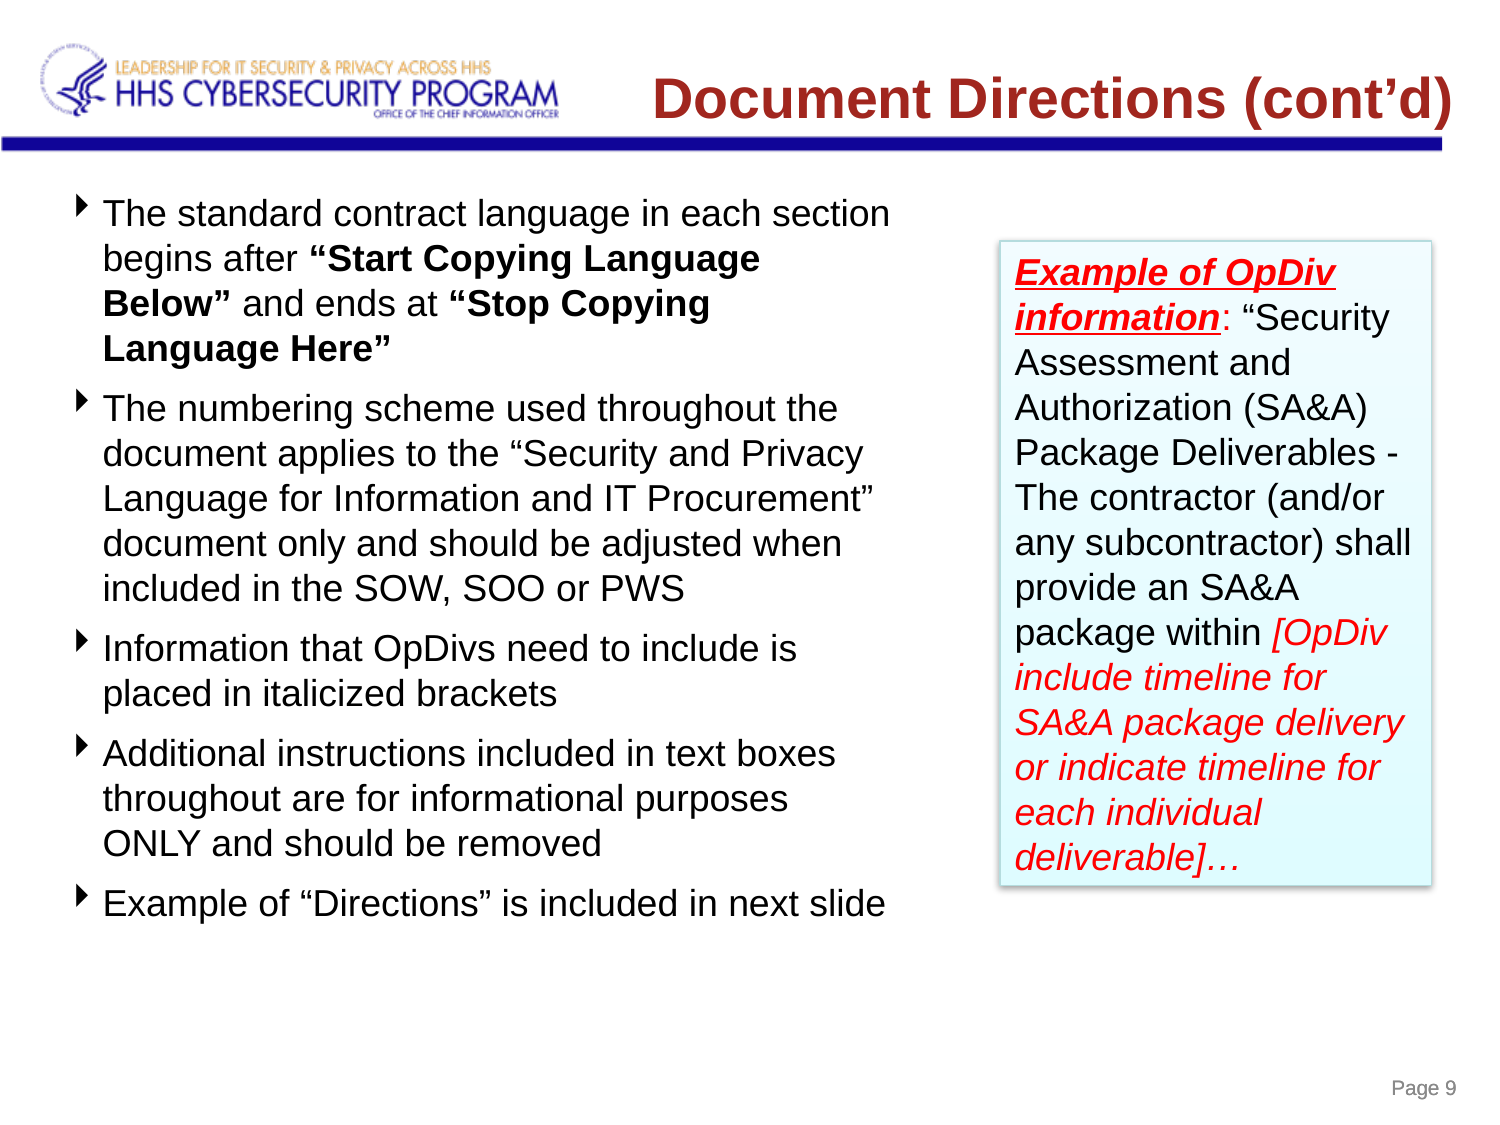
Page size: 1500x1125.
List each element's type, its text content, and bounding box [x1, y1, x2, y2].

title Document Directions (cont’d) [637, 0, 1476, 138]
list The standard contract language in each section begins after “Start Copying Language Below” and ends at “Stop Copying Language Here” The numbering scheme used throughout the document applies to the “Security and Privacy Language for Information and IT Procurement” document only and should be adjusted when included in the SOW, SOO or PWS Information that OpDivs need to include is placed in italicized brackets Additional instructions included in text boxes throughout are for informational purposes ONLY and should be removed Example of “Directions” is included in next slide [49, 180, 913, 1026]
text_box Example of OpDiv information: “Security Assessment and Authorization (SA&A) Package Deliverables - The contractor (and/or any subcontractor) shall provide an SA&A package within [OpDiv include timeline for SA&A package delivery or indicate timeline for each individual deliverable]… [999, 240, 1432, 886]
text_box Page 9 [1121, 1065, 1472, 1110]
picture [0, 0, 1443, 234]
